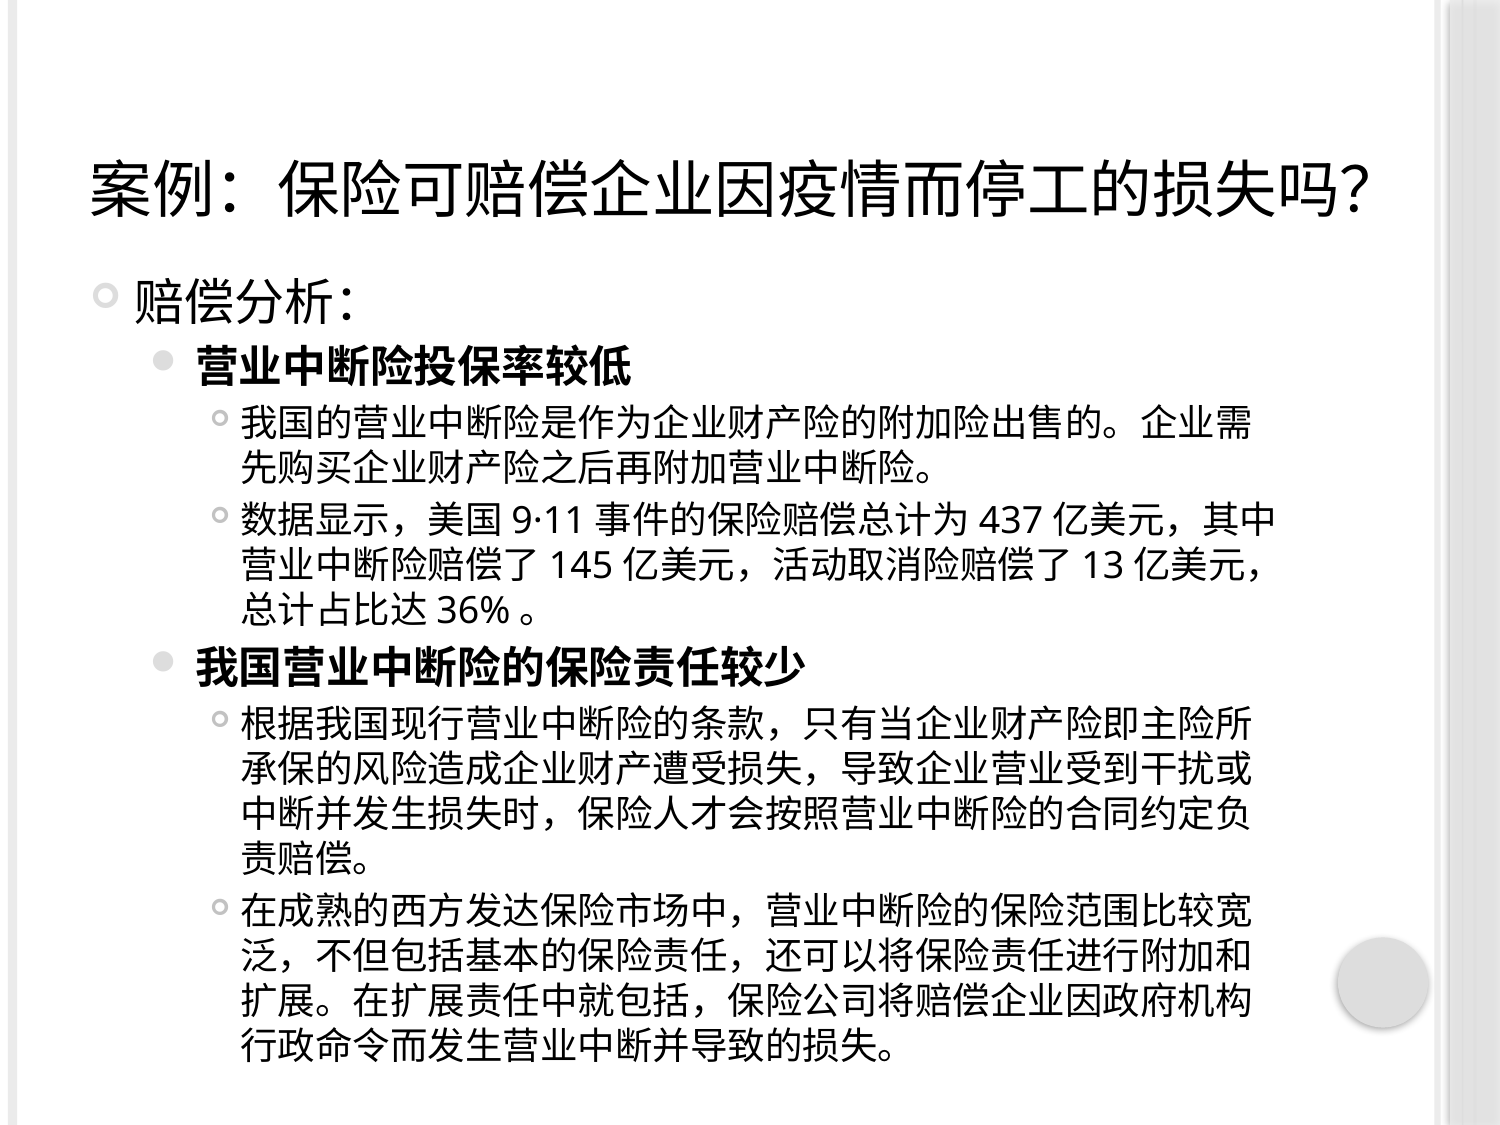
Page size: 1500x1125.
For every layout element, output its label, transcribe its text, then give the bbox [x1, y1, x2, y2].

title 案例：保险可赔偿企业因疫情而停工的损失吗？ [75, 45, 1436, 233]
list 赔偿分析： 营业中断险投保率较低 我国的营业中断险是作为企业财产险的附加险出售的。企业需先购买企业财产险之后再附加营业中断险。 数据显示，美国9·11事件的保险赔偿总计为437亿美元，其中营业中断险赔偿了145亿美元，活动取消险赔偿了13亿美元，总计占比达36%。 我国营业中断险的保险责任较少 根据我国现行营业中断险的条款，只有当企业财产险即主险所承保的风险造成企业财产遭受损失，导致企业营业受到干扰或中断并发生损失时，保险人才会按照营业中断险的合同约定负责赔偿。 在成熟的西方发达保险市场中，营业中断险的保险范围比较宽泛，不但包括基本的保险责任，还可以将保险责任进行附加和扩展。在扩展责任中就包括，保险公司将赔偿企业因政府机构行政命令而发生营业中断并导致的损失。 [74, 262, 1301, 1063]
